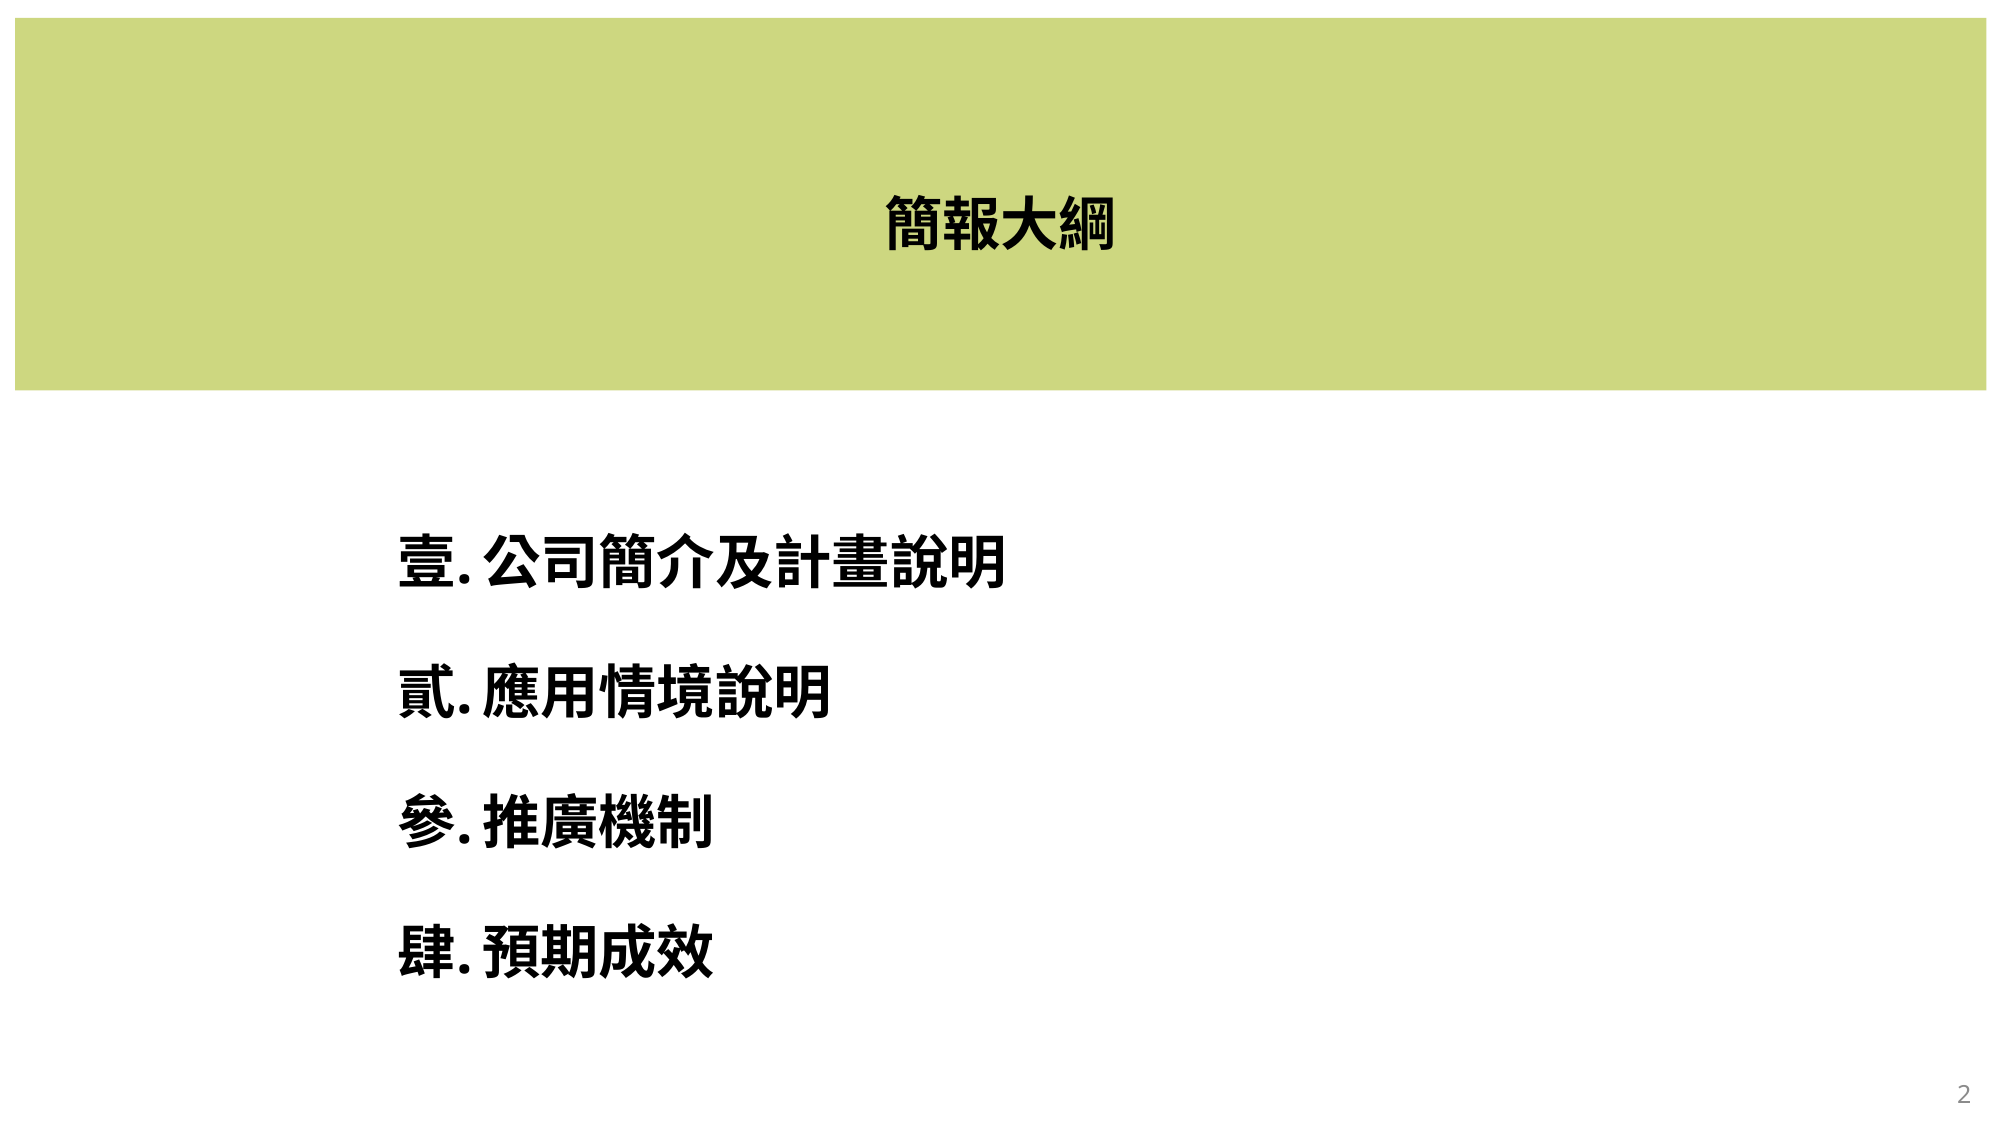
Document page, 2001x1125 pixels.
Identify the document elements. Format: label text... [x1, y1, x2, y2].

text_box 簡報大綱 [15, 17, 1987, 391]
slide_number 2 [1519, 1065, 1987, 1125]
text_box 公司簡介及計畫說明 應用情境說明 推廣機制 預期成效 [382, 482, 1754, 993]
